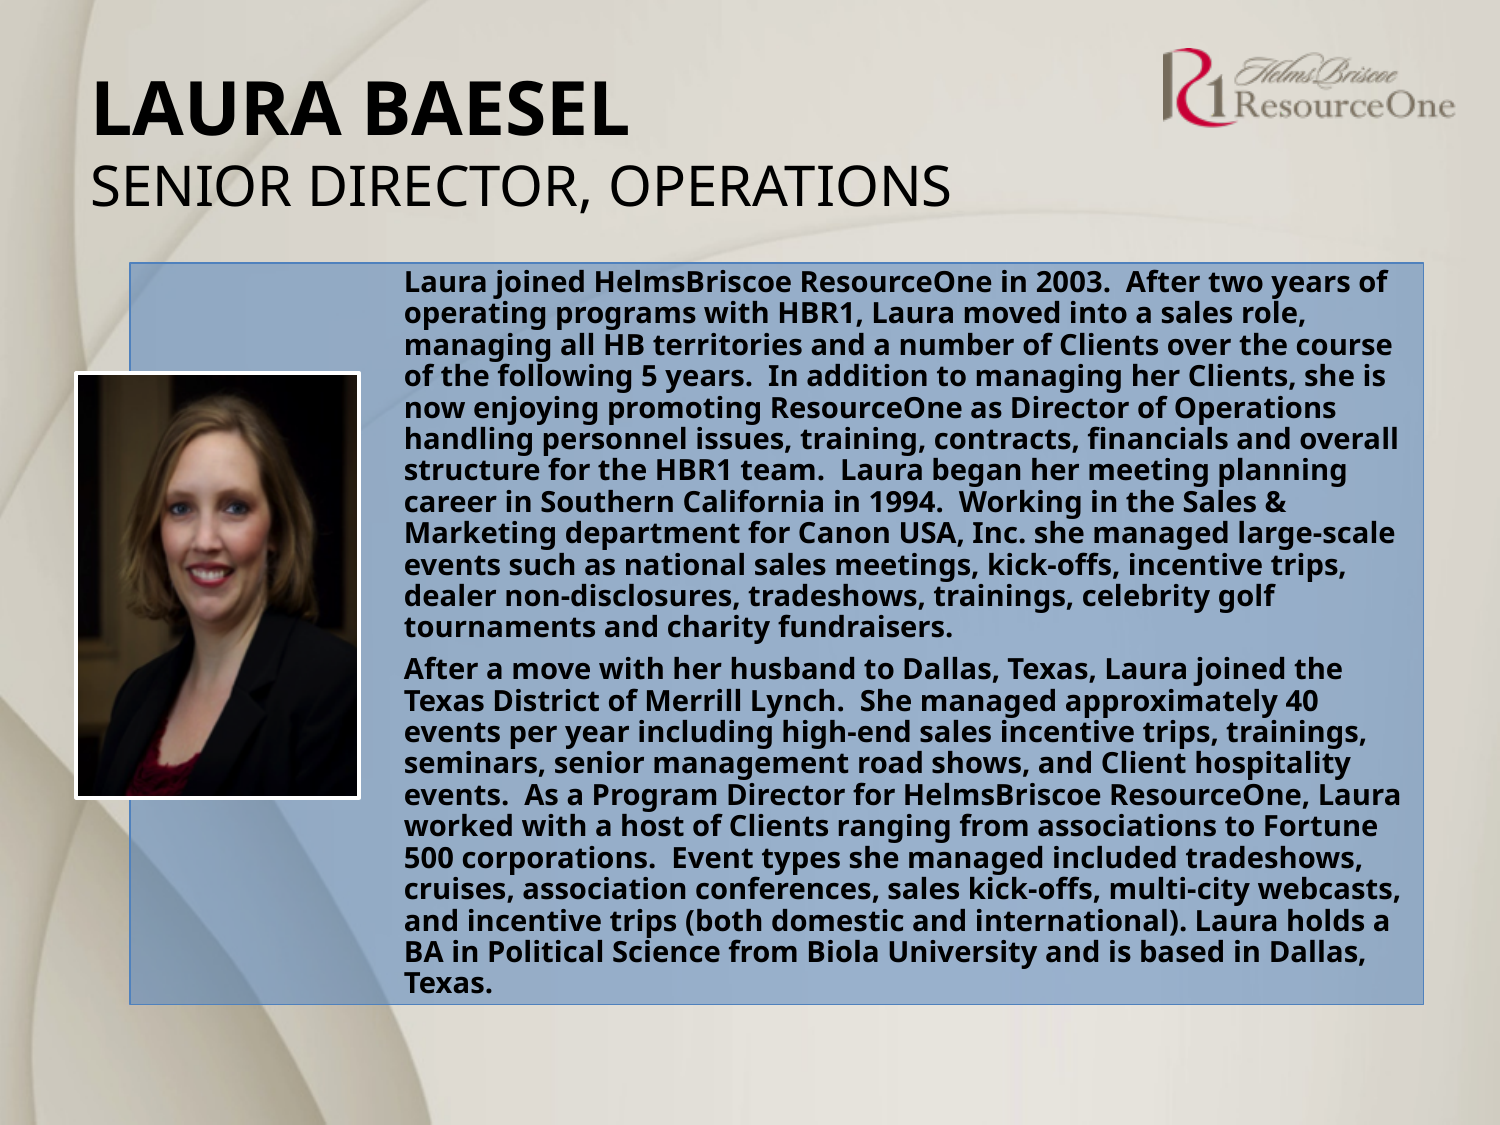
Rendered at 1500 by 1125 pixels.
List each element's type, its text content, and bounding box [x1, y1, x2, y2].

picture [0, 0, 1500, 1125]
title Laura Baesel senior director, operations [75, 45, 1425, 233]
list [74, 262, 1426, 1006]
